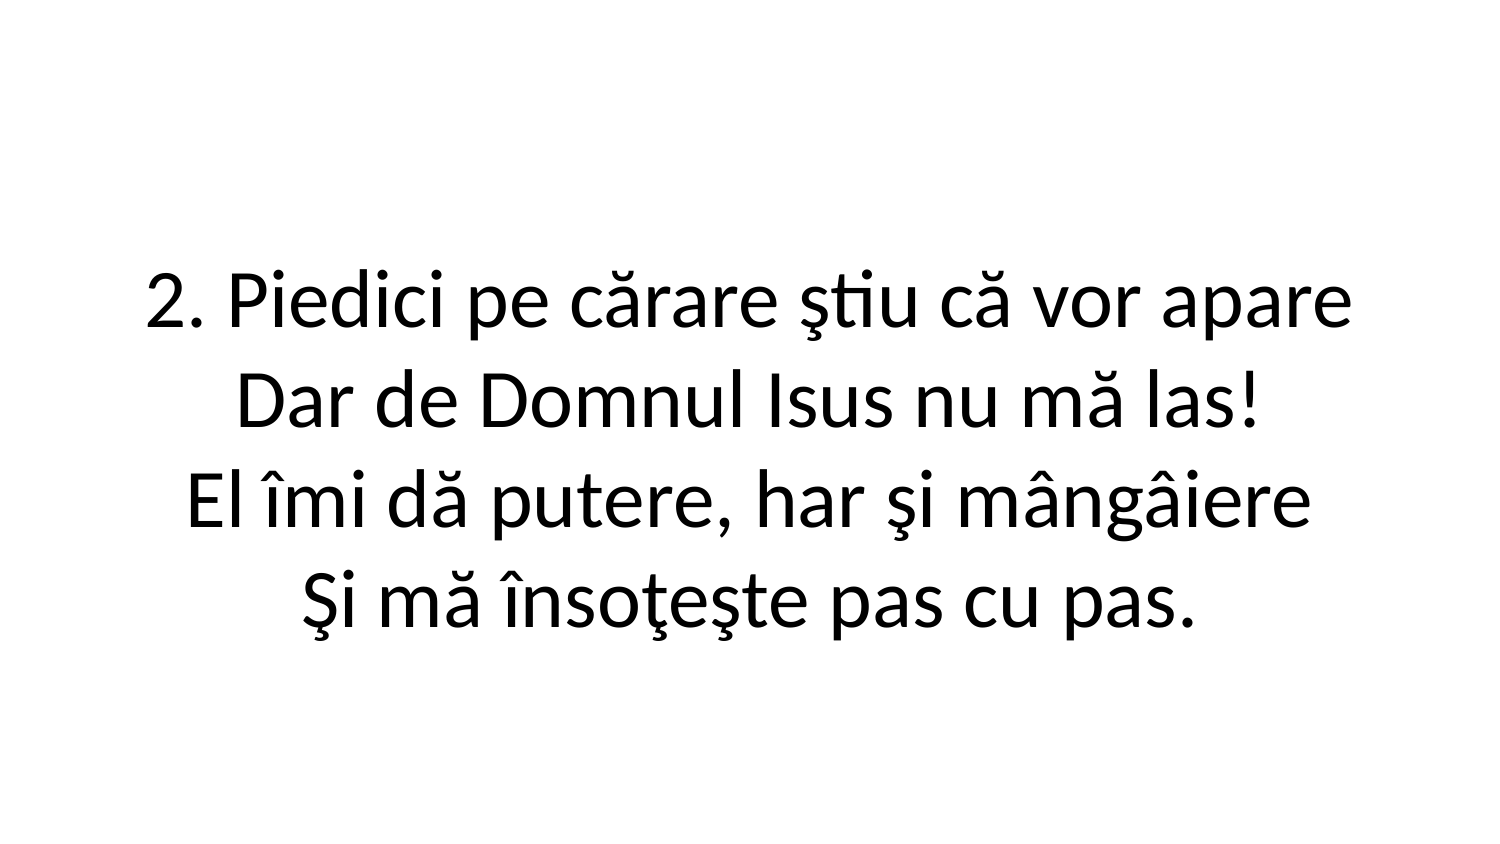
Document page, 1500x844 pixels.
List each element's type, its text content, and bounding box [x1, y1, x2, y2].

text_box 2. Piedici pe cărare ştiu că vor apare Dar de Domnul Isus nu mă las! El îmi dă putere, har şi mângâiere Şi mă însoţeşte pas cu pas. [129, 192, 1371, 652]
